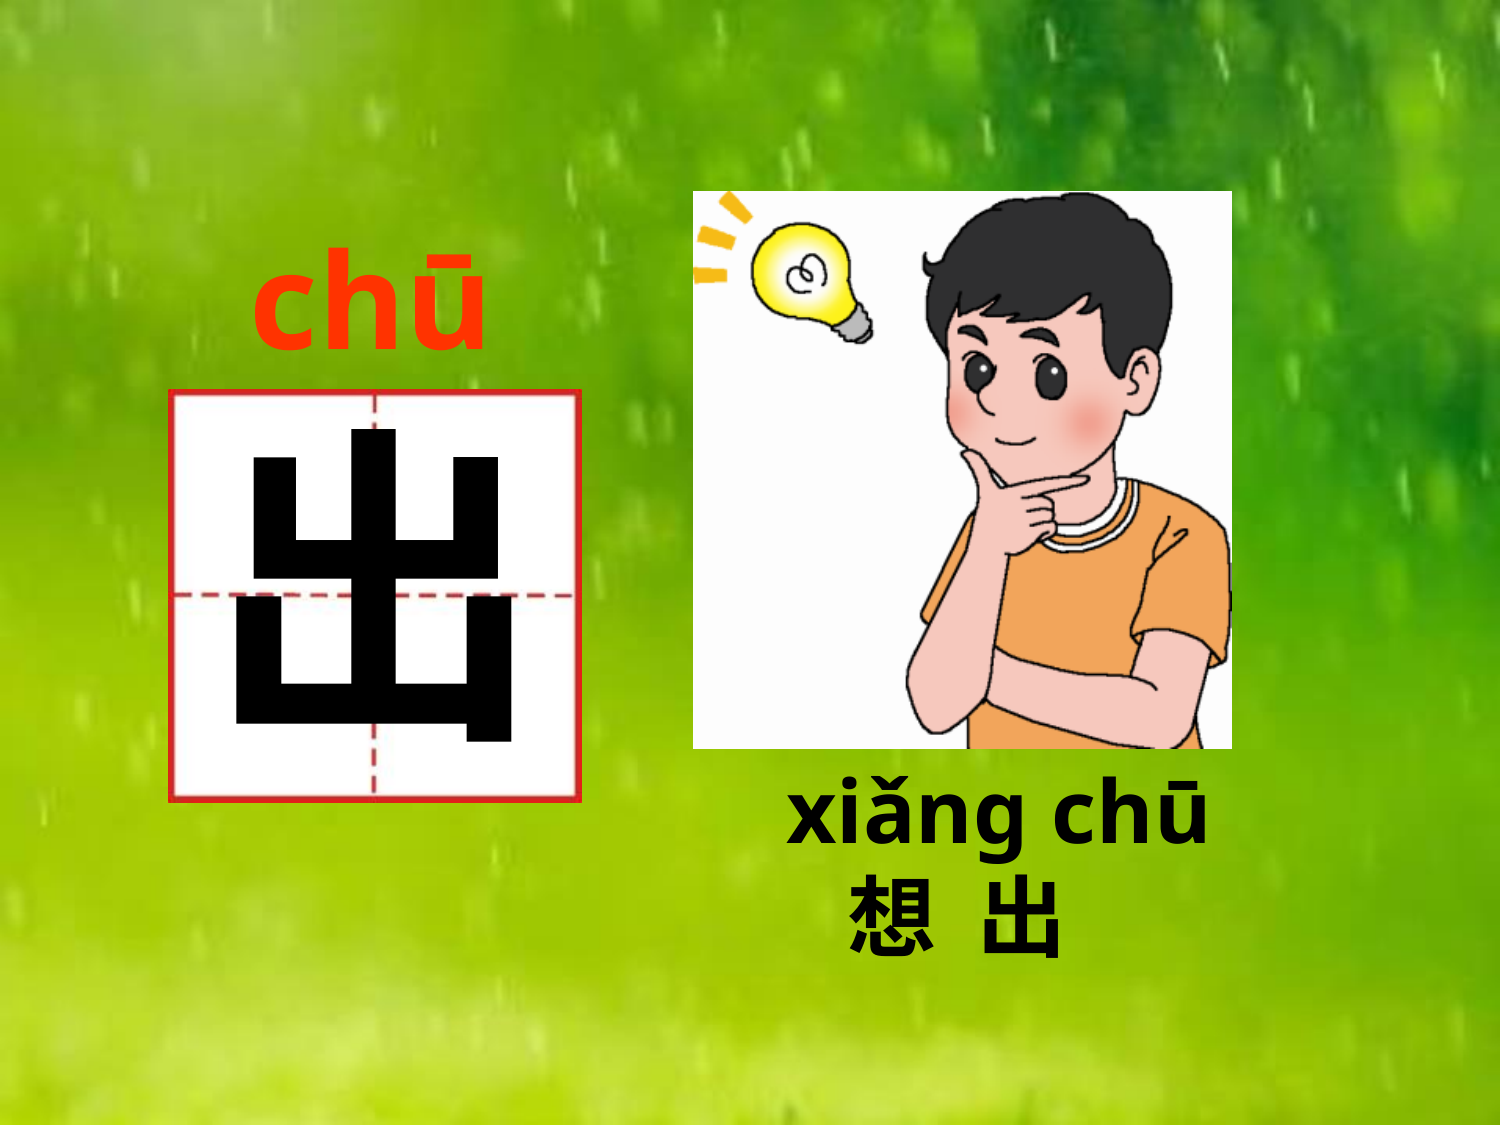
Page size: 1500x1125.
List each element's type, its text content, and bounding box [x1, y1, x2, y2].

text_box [168, 371, 582, 804]
text_box chū [234, 208, 508, 370]
picture [0, 0, 1500, 1125]
text_box xiǎnɡ chū 想 出 [771, 758, 1227, 976]
